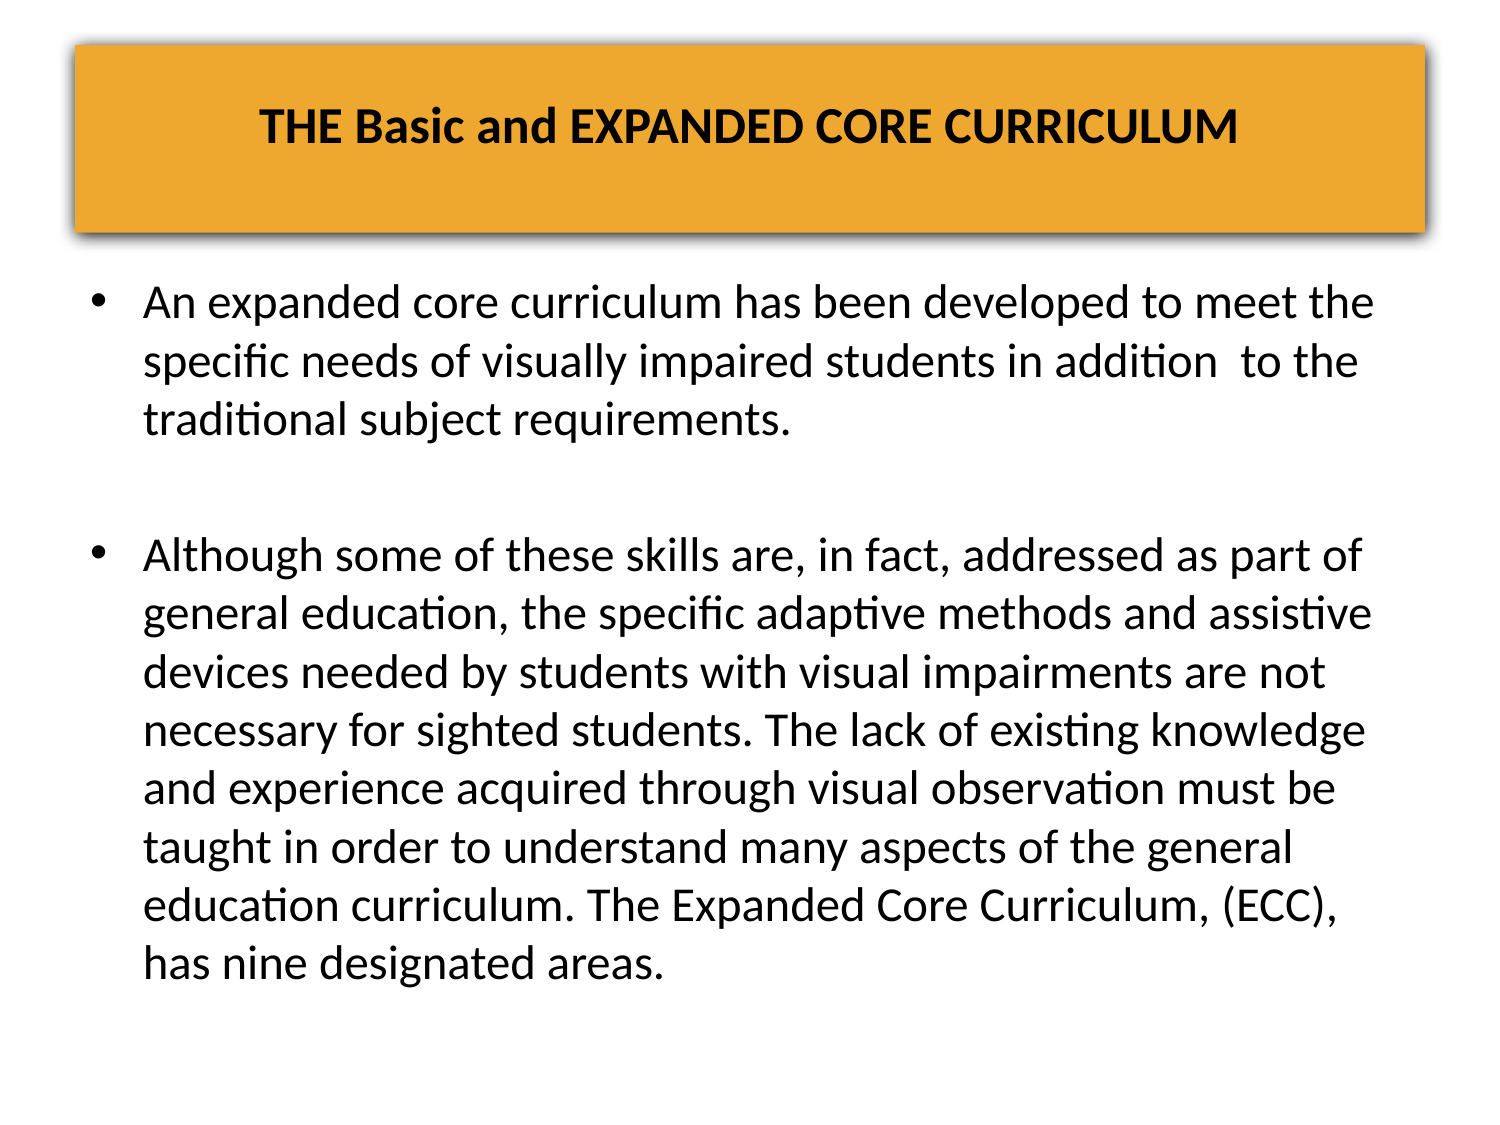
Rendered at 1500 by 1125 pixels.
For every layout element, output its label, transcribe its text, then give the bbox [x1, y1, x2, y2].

title THE Basic and EXPANDED CORE CURRICULUM [75, 45, 1425, 233]
list An expanded core curriculum has been developed to meet the specific needs of visually impaired students in addition to the traditional subject requirements. Although some of these skills are, in fact, addressed as part of general education, the specific adaptive methods and assistive devices needed by students with visual impairments are not necessary for sighted students. The lack of existing knowledge and experience acquired through visual observation must be taught in order to understand many aspects of the general education curriculum. The Expanded Core Curriculum, (ECC), has nine designated areas. [75, 262, 1425, 1005]
